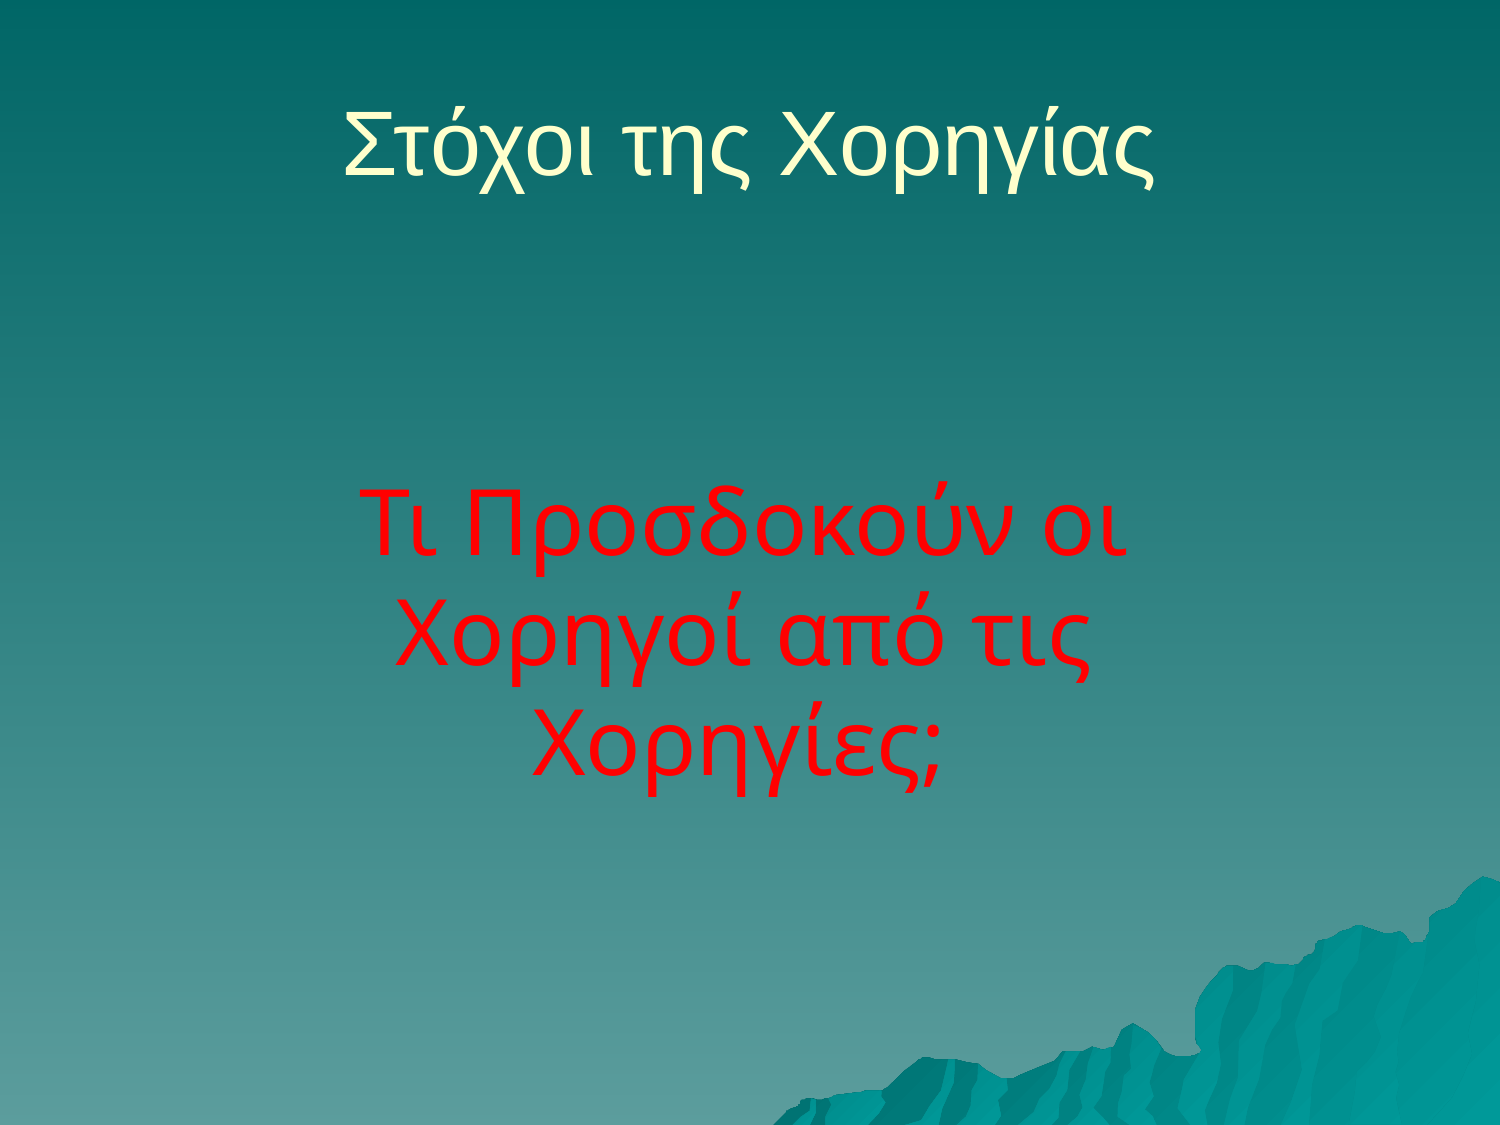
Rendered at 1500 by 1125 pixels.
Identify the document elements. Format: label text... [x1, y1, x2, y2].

title Στόχοι της Χορηγίας [74, 45, 1426, 233]
text_box Τι Προσδοκούν οι Χορηγοί από τις Χορηγίες; [183, 456, 1306, 801]
